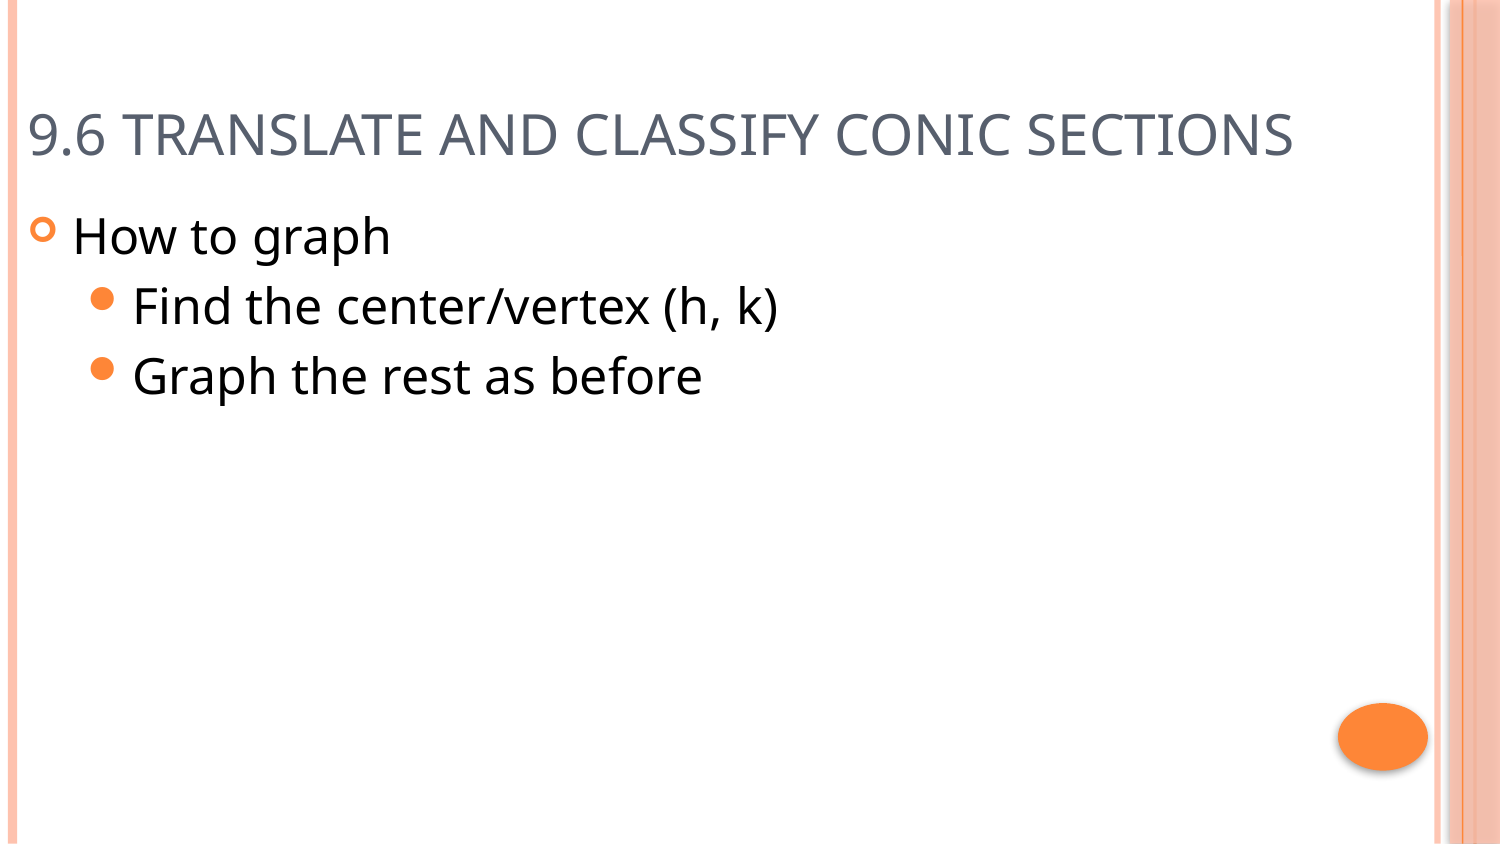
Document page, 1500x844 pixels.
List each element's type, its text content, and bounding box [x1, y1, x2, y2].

title 9.6 Translate and Classify Conic Sections [12, 33, 1375, 175]
list How to graph Find the center/vertex (h, k) Graph the rest as before [12, 196, 1375, 797]
